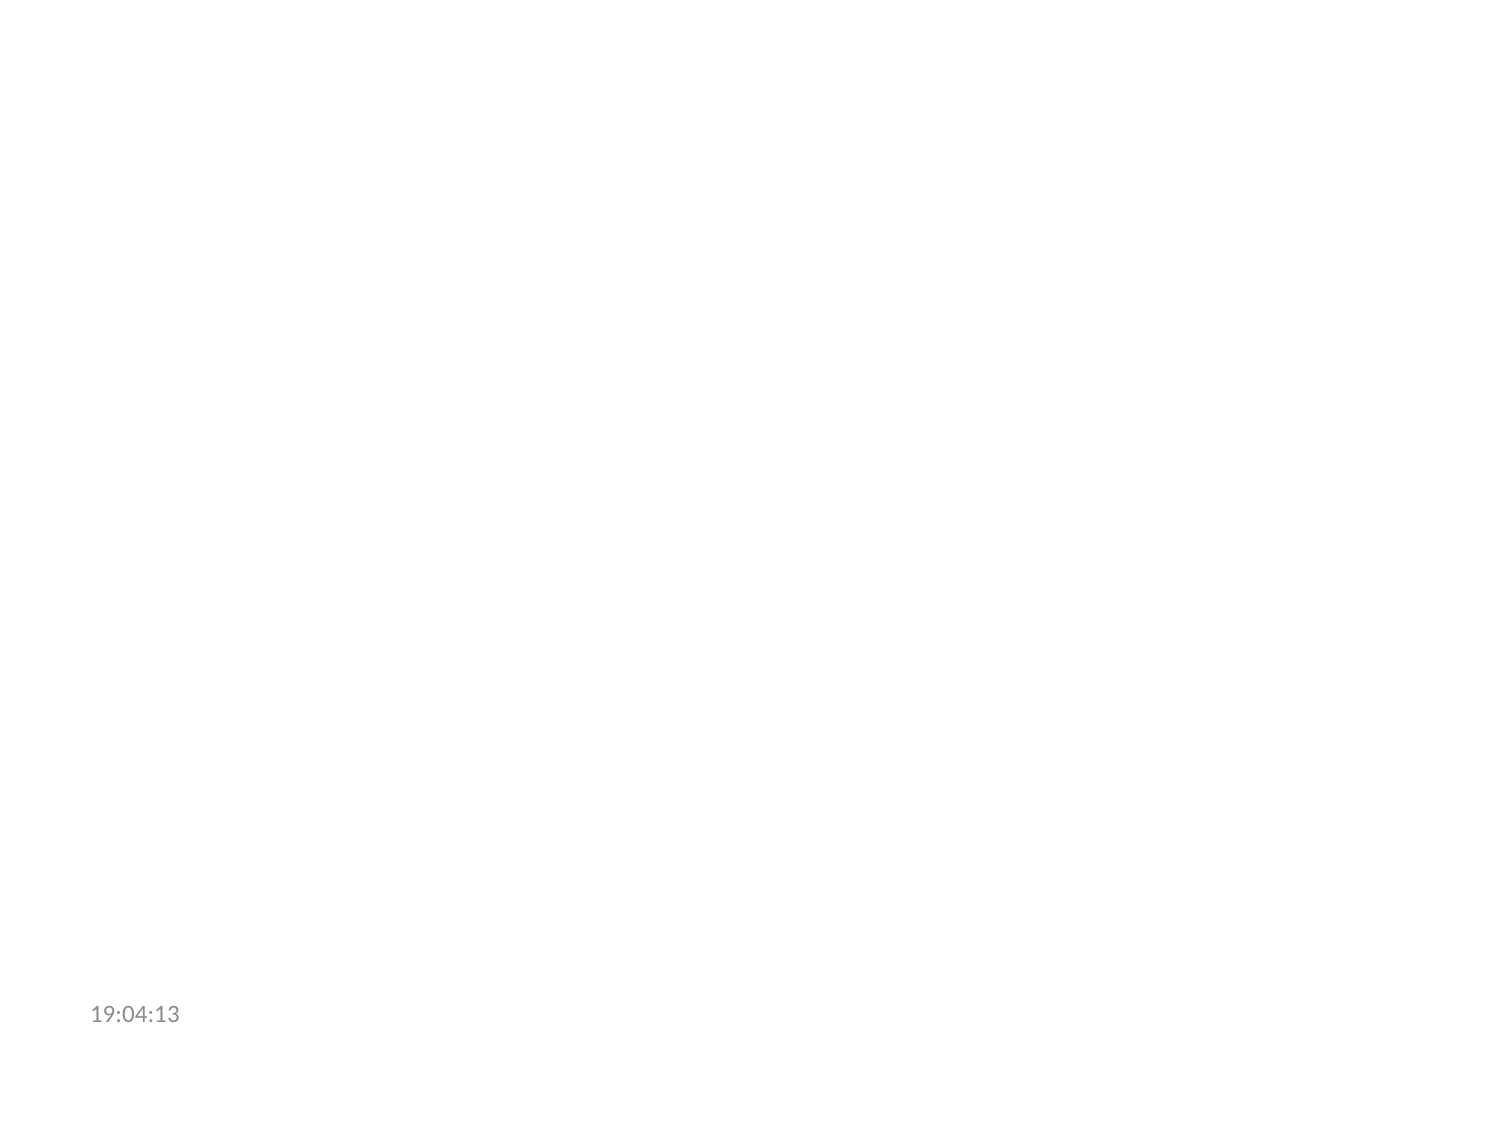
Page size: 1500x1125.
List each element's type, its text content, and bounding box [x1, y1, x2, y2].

text_box 15:35:09 [75, 982, 425, 1043]
